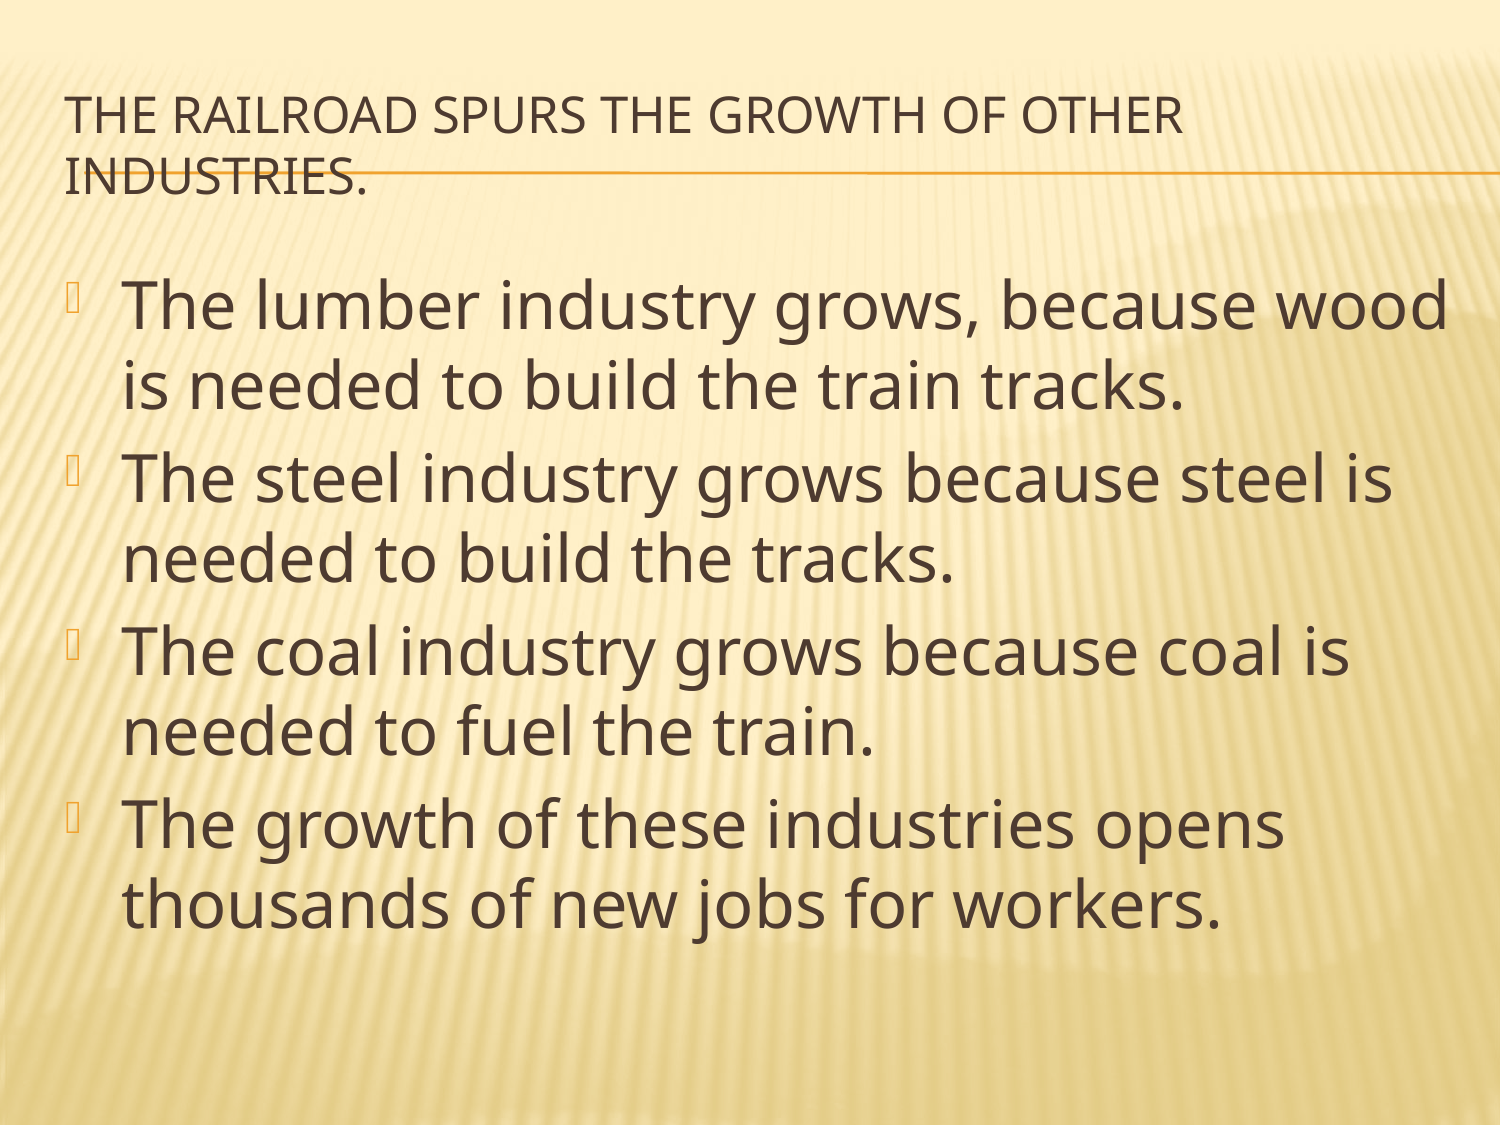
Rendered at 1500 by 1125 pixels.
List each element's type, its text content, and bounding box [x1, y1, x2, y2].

title The Railroad spurs the growth of other industries. [50, 75, 1475, 213]
list The lumber industry grows, because wood is needed to build the train tracks. The steel industry grows because steel is needed to build the tracks. The coal industry grows because coal is needed to fuel the train. The growth of these industries opens thousands of new jobs for workers. [49, 254, 1476, 998]
